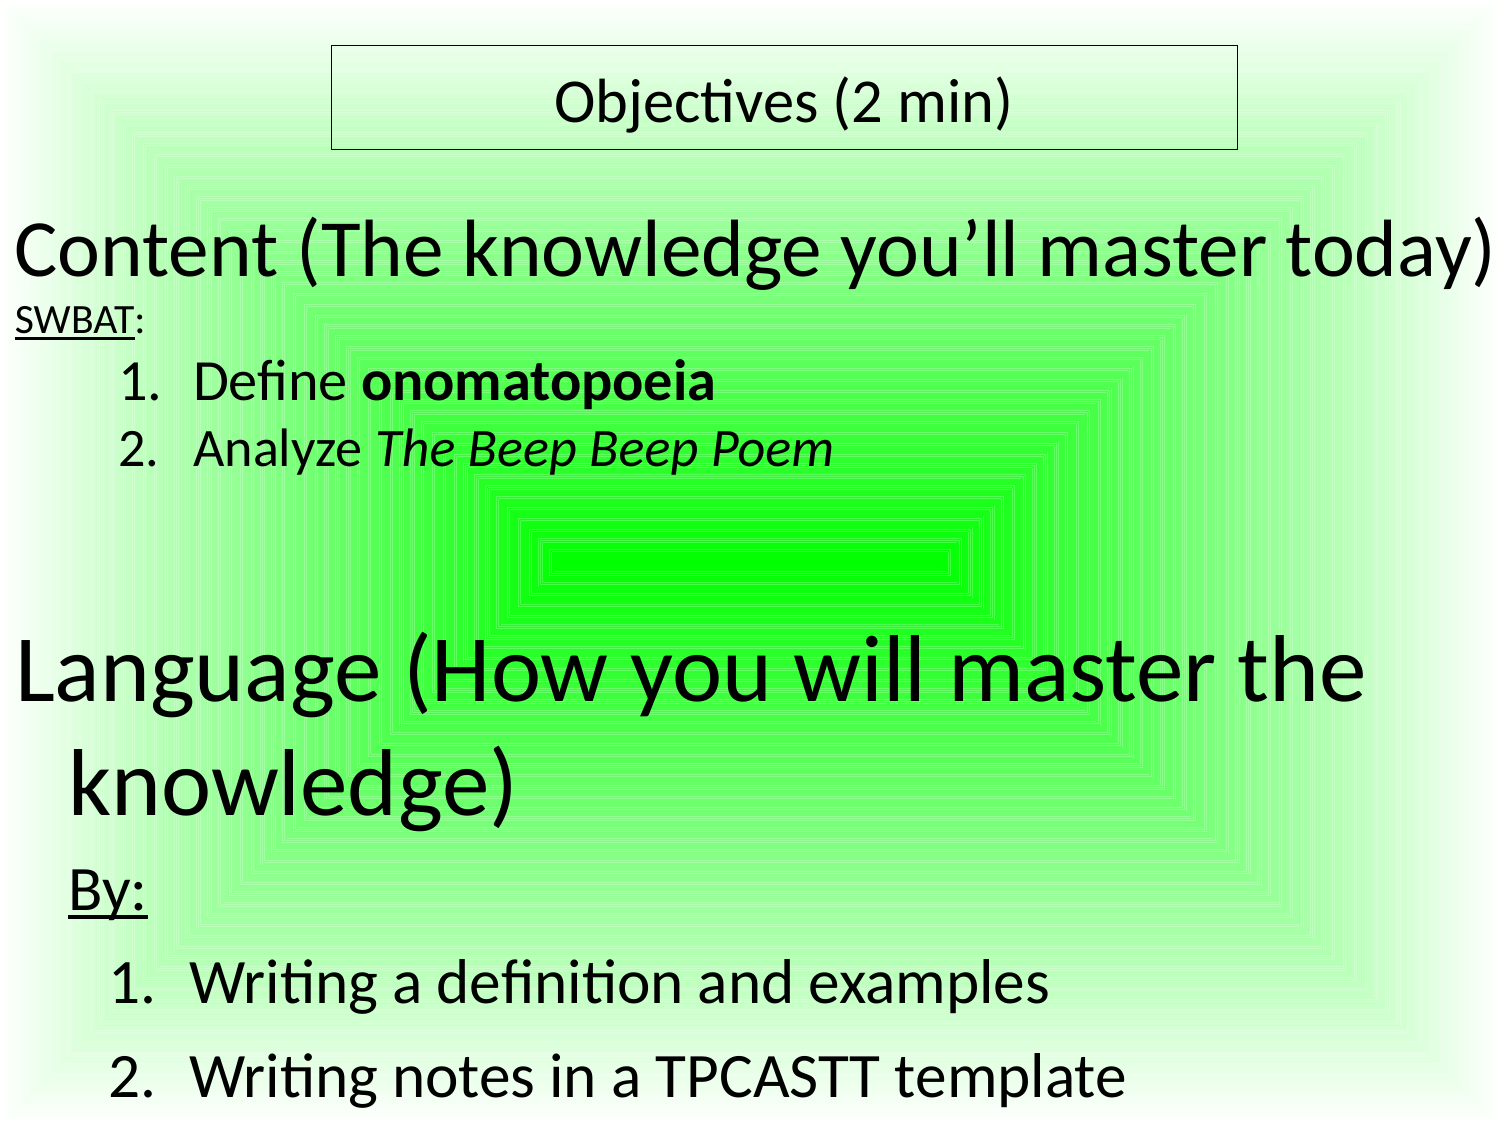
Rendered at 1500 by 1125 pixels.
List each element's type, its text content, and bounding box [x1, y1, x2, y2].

text_box Language (How you will master the knowledge) By: Writing a definition and examples Writing notes in a TPCASTT template [0, 610, 1500, 1125]
title Objectives (2 min) [331, 45, 1238, 150]
text_box Content (The knowledge you’ll master today) SWBAT: Define onomatopoeia Analyze The Beep Beep Poem [0, 187, 1500, 610]
